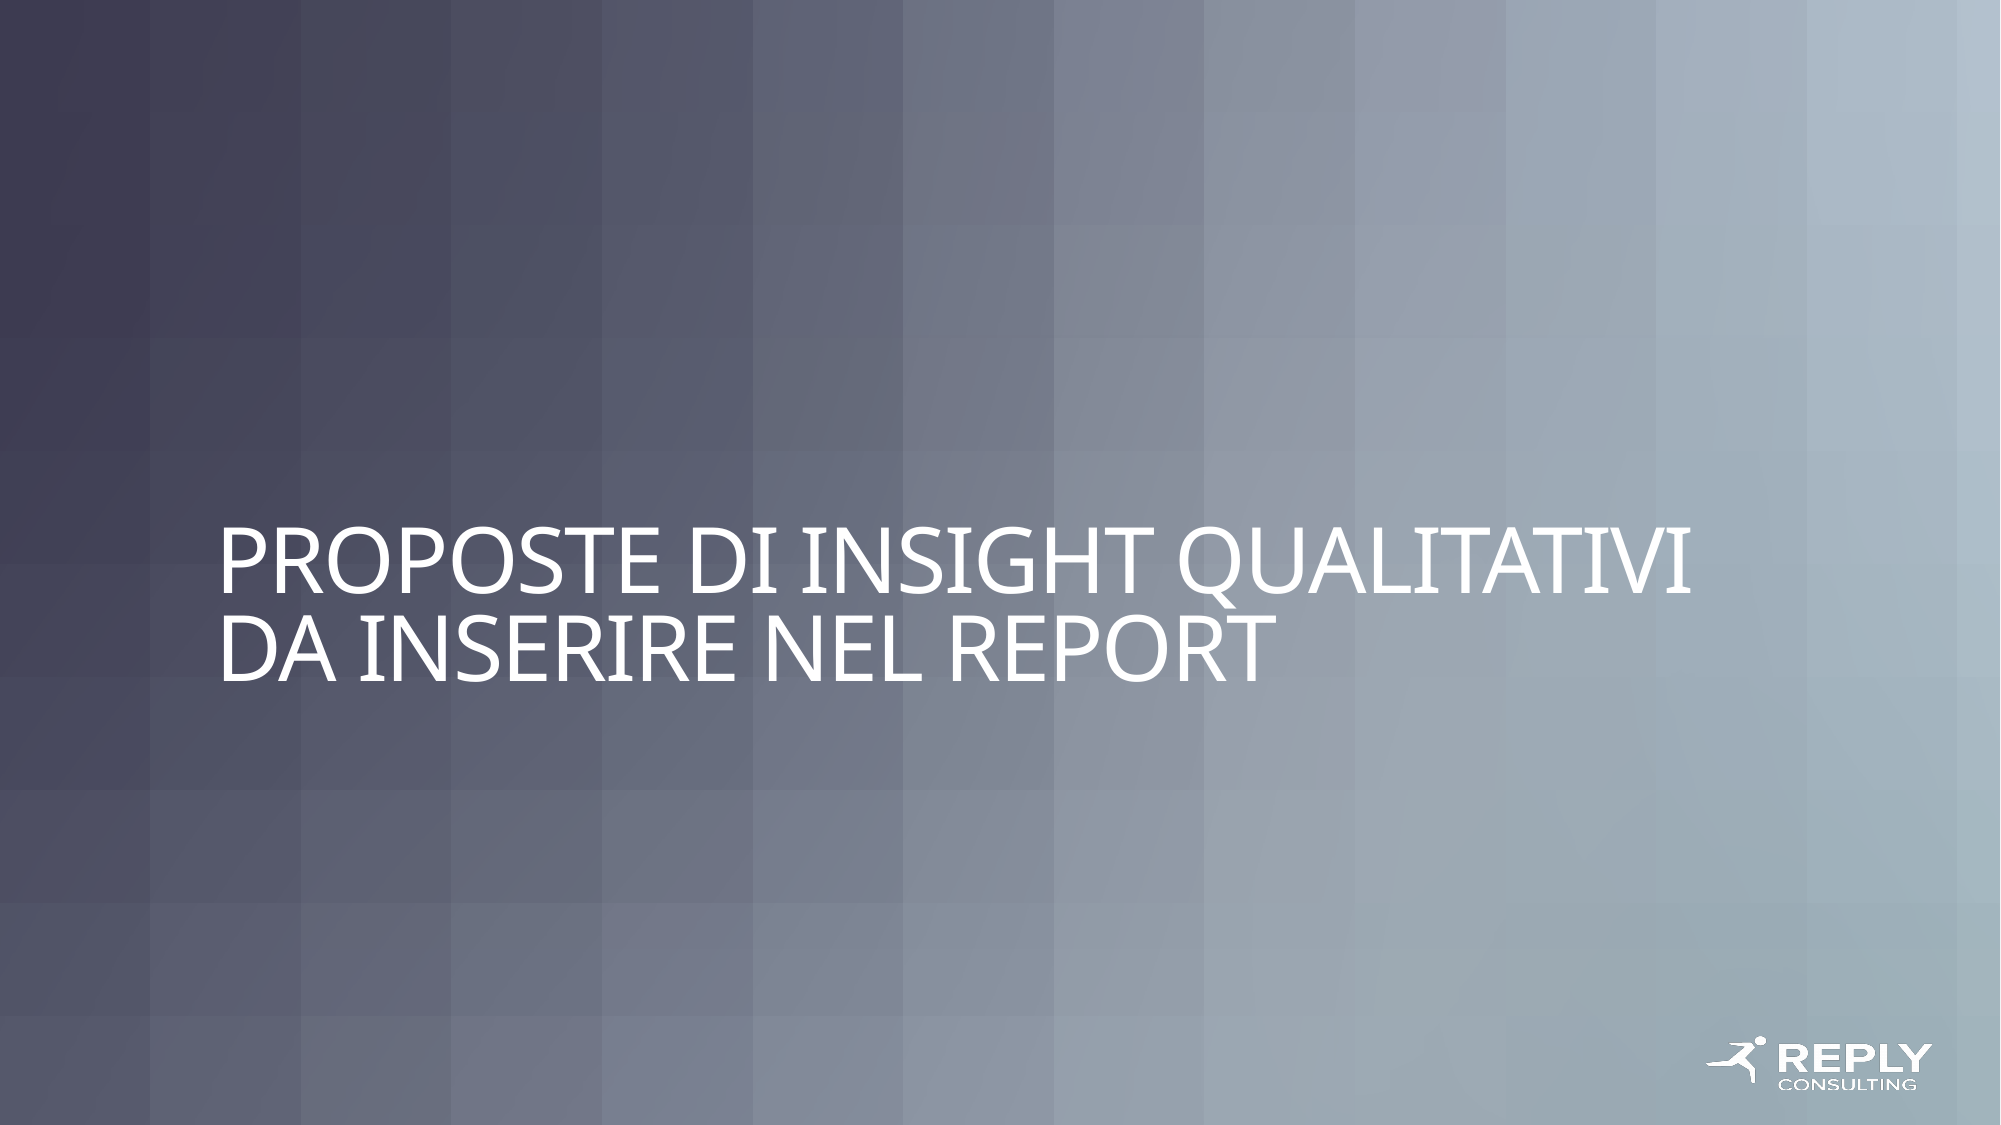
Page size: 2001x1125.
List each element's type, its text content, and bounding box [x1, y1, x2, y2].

picture [0, 0, 2001, 1125]
text_box PROPOSTE DI INSIGHT QUALITATIVI DA INSERIRE NEL REPORT [215, 171, 1715, 699]
